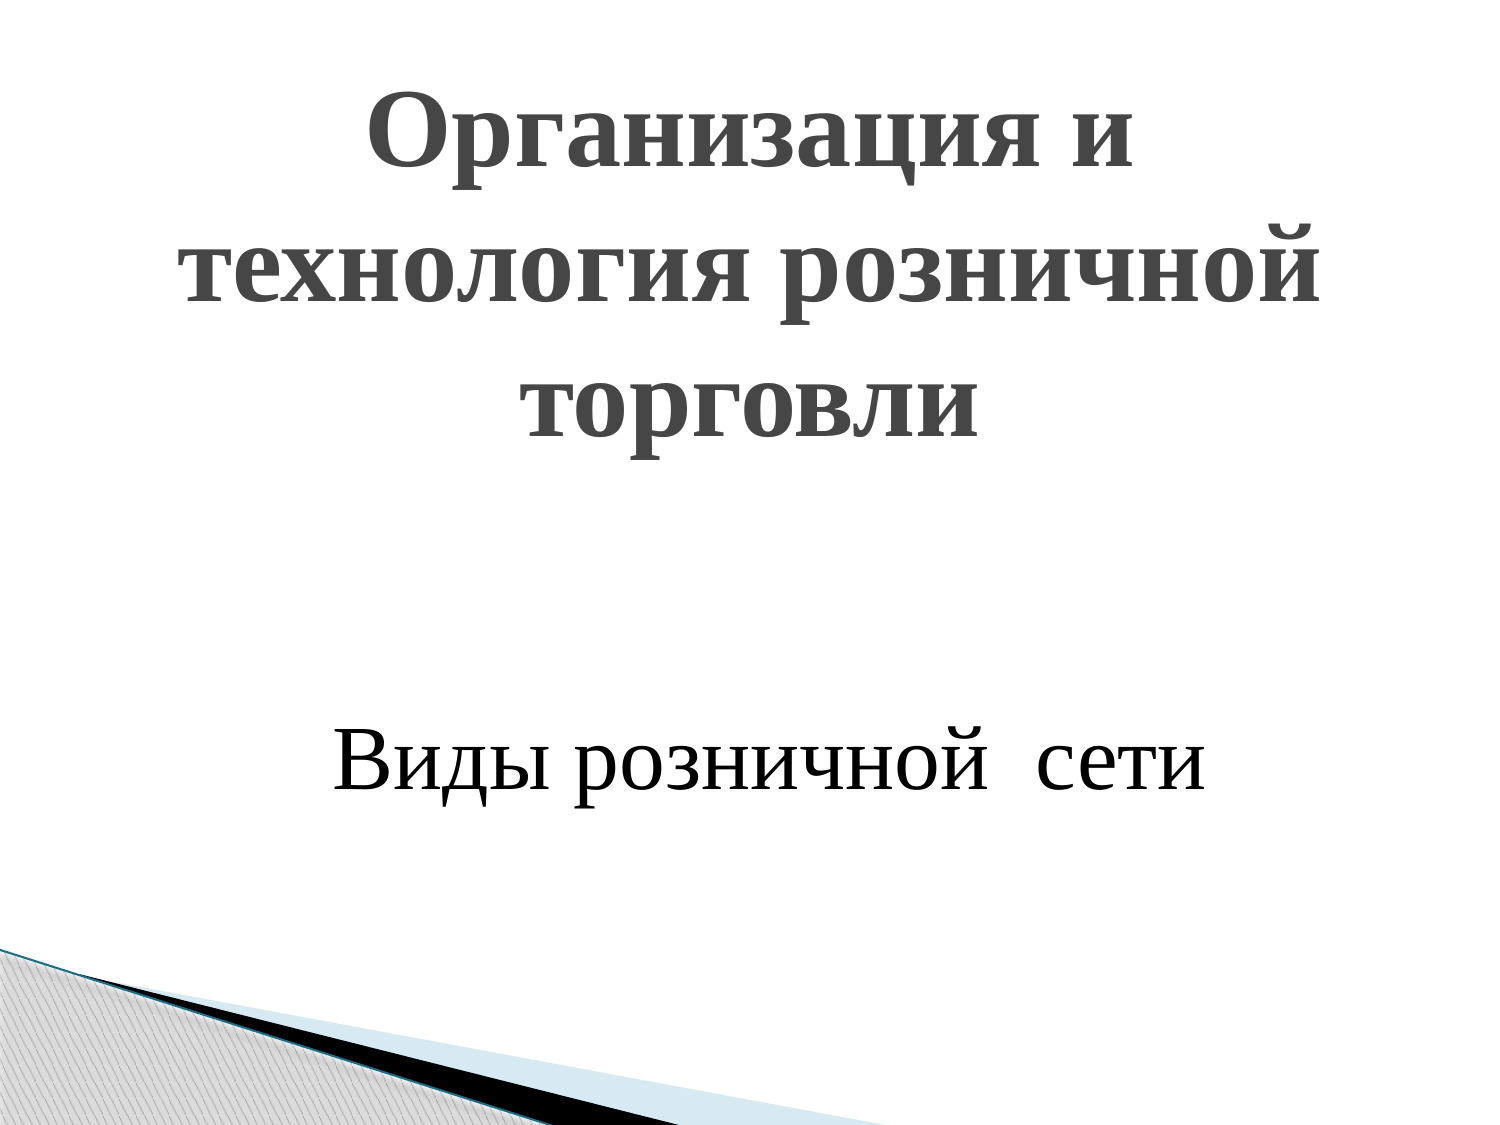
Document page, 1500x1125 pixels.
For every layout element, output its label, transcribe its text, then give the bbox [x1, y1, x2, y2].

list Виды розничной сети [75, 539, 1425, 986]
title Организация и технология розничной торговли [75, 45, 1425, 469]
